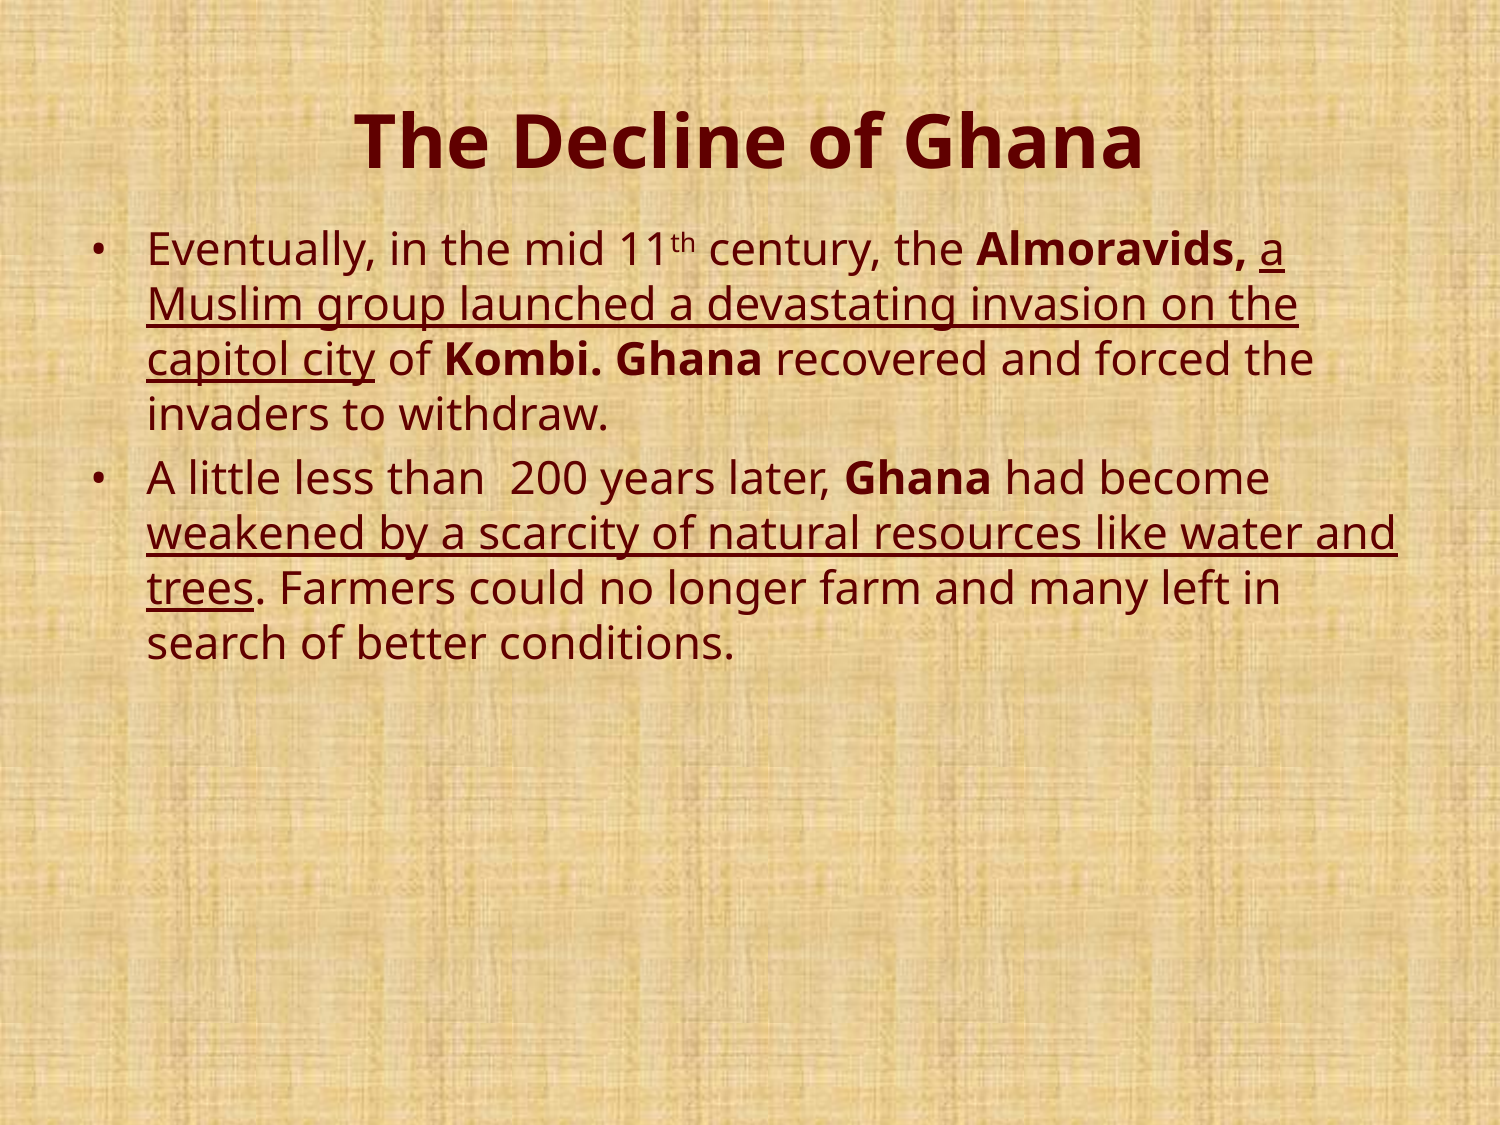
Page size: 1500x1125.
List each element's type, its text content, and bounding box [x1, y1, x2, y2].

list Eventually, in the mid 11th century, the Almoravids, a Muslim group launched a devastating invasion on the capitol city of Kombi. Ghana recovered and forced the invaders to withdraw. A little less than 200 years later, Ghana had become weakened by a scarcity of natural resources like water and trees. Farmers could no longer farm and many left in search of better conditions. [75, 212, 1425, 1005]
title The Decline of Ghana [75, 45, 1425, 212]
picture [0, 0, 1500, 1125]
